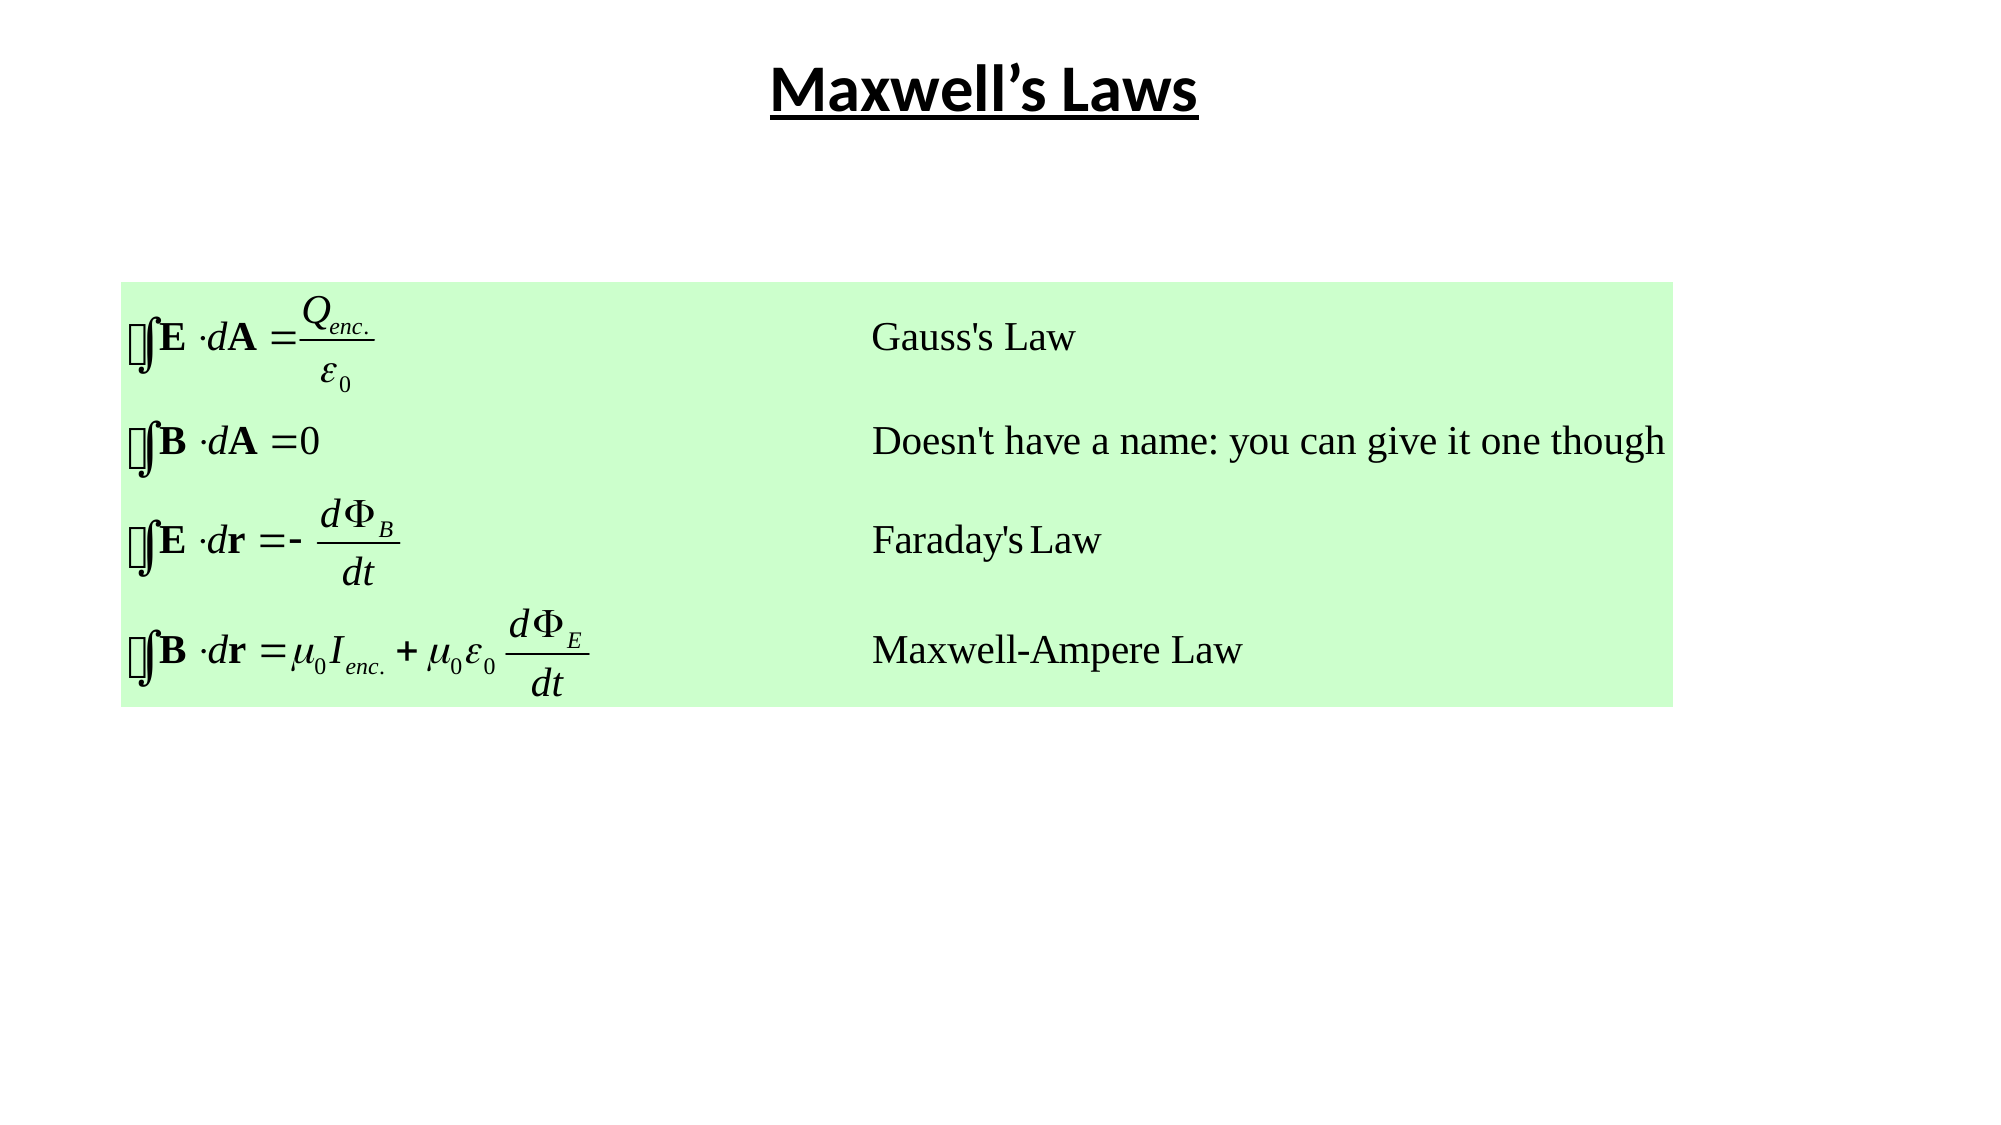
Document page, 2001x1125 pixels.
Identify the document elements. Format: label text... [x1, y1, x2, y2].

text_box Maxwell’s Laws [755, 36, 1270, 132]
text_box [120, 282, 1673, 707]
